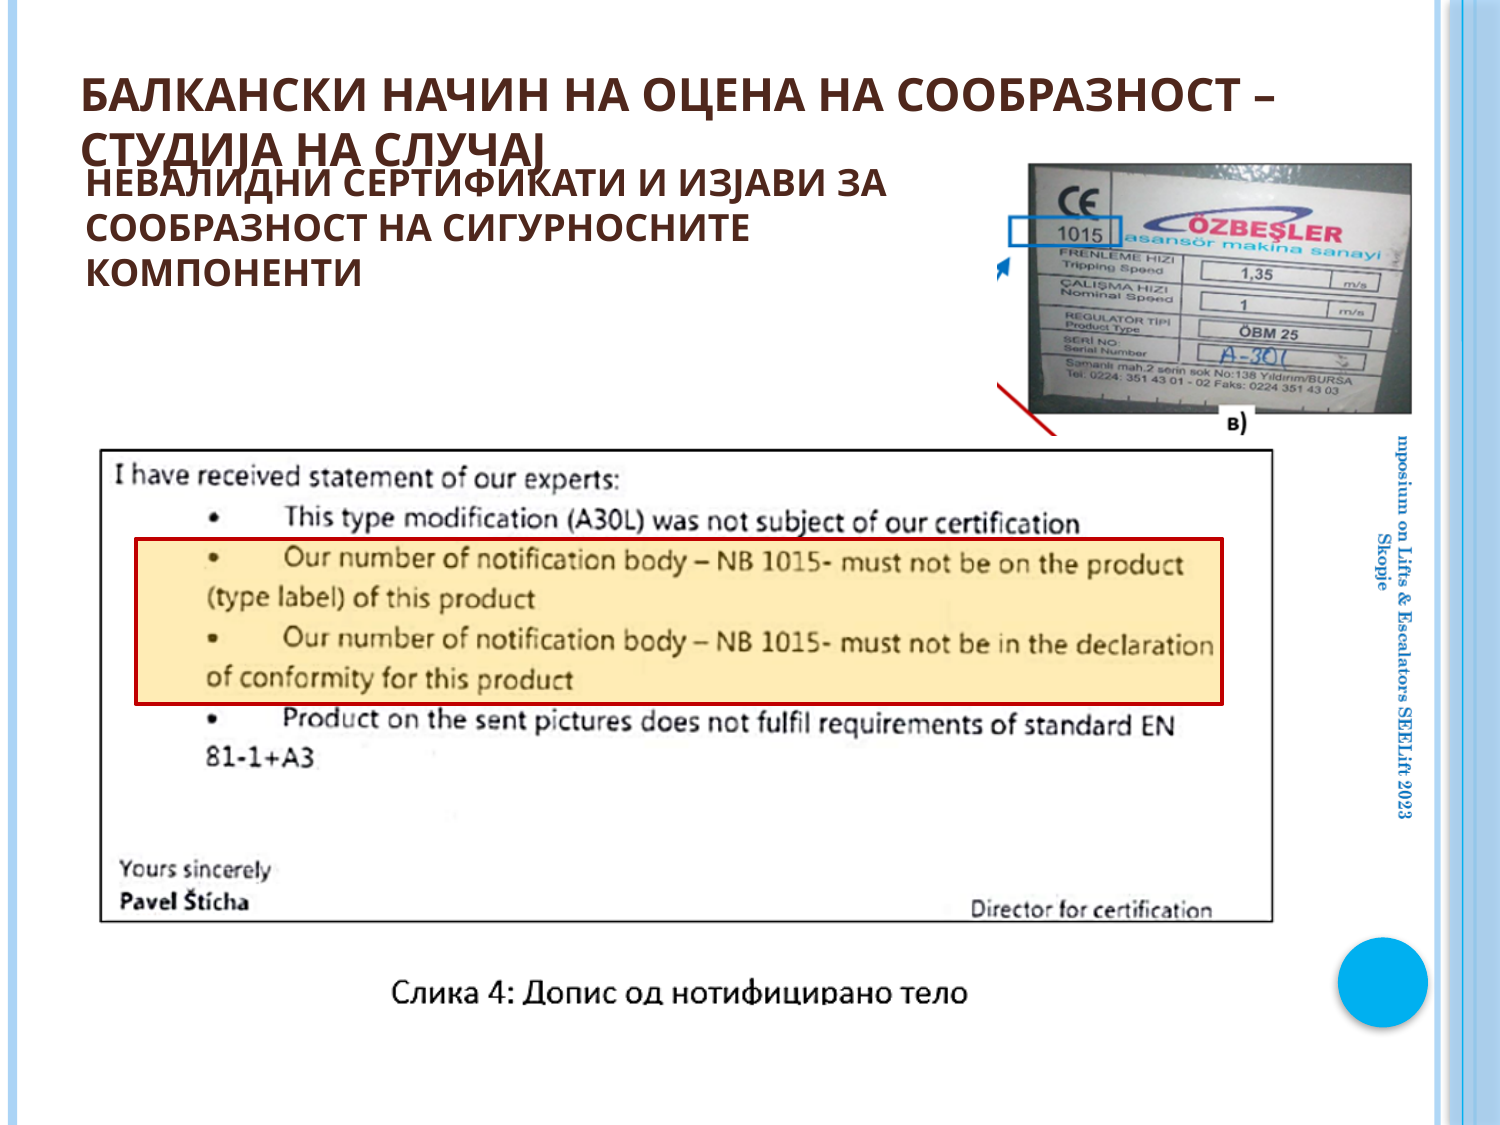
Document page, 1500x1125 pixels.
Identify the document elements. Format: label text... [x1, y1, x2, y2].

text_box Балкански начин на оцена на сообразност – Студија на случај [64, 113, 1329, 184]
picture [78, 147, 1425, 1019]
text_box Невалидни сертификати и изјави за сообразност на сигурносните компоненти [70, 231, 991, 302]
